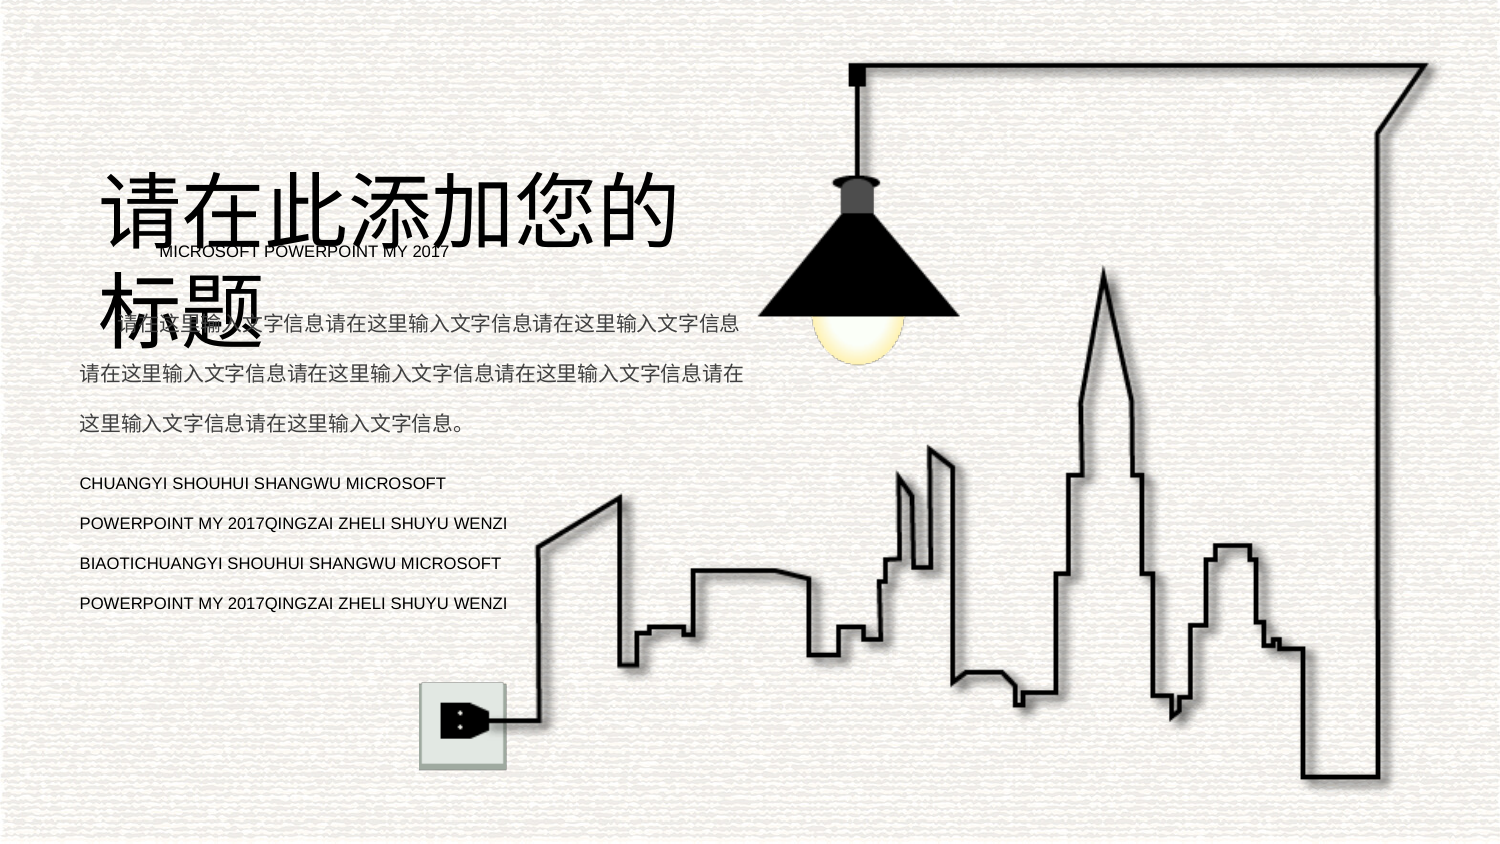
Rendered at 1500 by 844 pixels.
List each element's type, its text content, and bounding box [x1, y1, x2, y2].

text_box MICROSOFT POWERPOINT MY 2017 [144, 233, 413, 268]
text_box CHUANGYI SHOUHUI SHANGWU MICROSOFT POWERPOINT MY 2017QINGZAI ZHELI SHUYU WENZI BIAOTICHUANGYI SHOUHUI SHANGWU MICROSOFT POWERPOINT MY 2017QINGZAI ZHELI SHUYU WENZI [64, 445, 413, 621]
picture [0, 0, 1500, 844]
text_box 请在这里输入文字信息请在这里输入文字信息请在这里输入文字信息请在这里输入文字信息请在这里输入文字信息请在这里输入文字信息请在这里输入文字信息请在这里输入文字信息。 [64, 277, 413, 445]
text_box 请在此添加您的标题 [83, 152, 413, 277]
